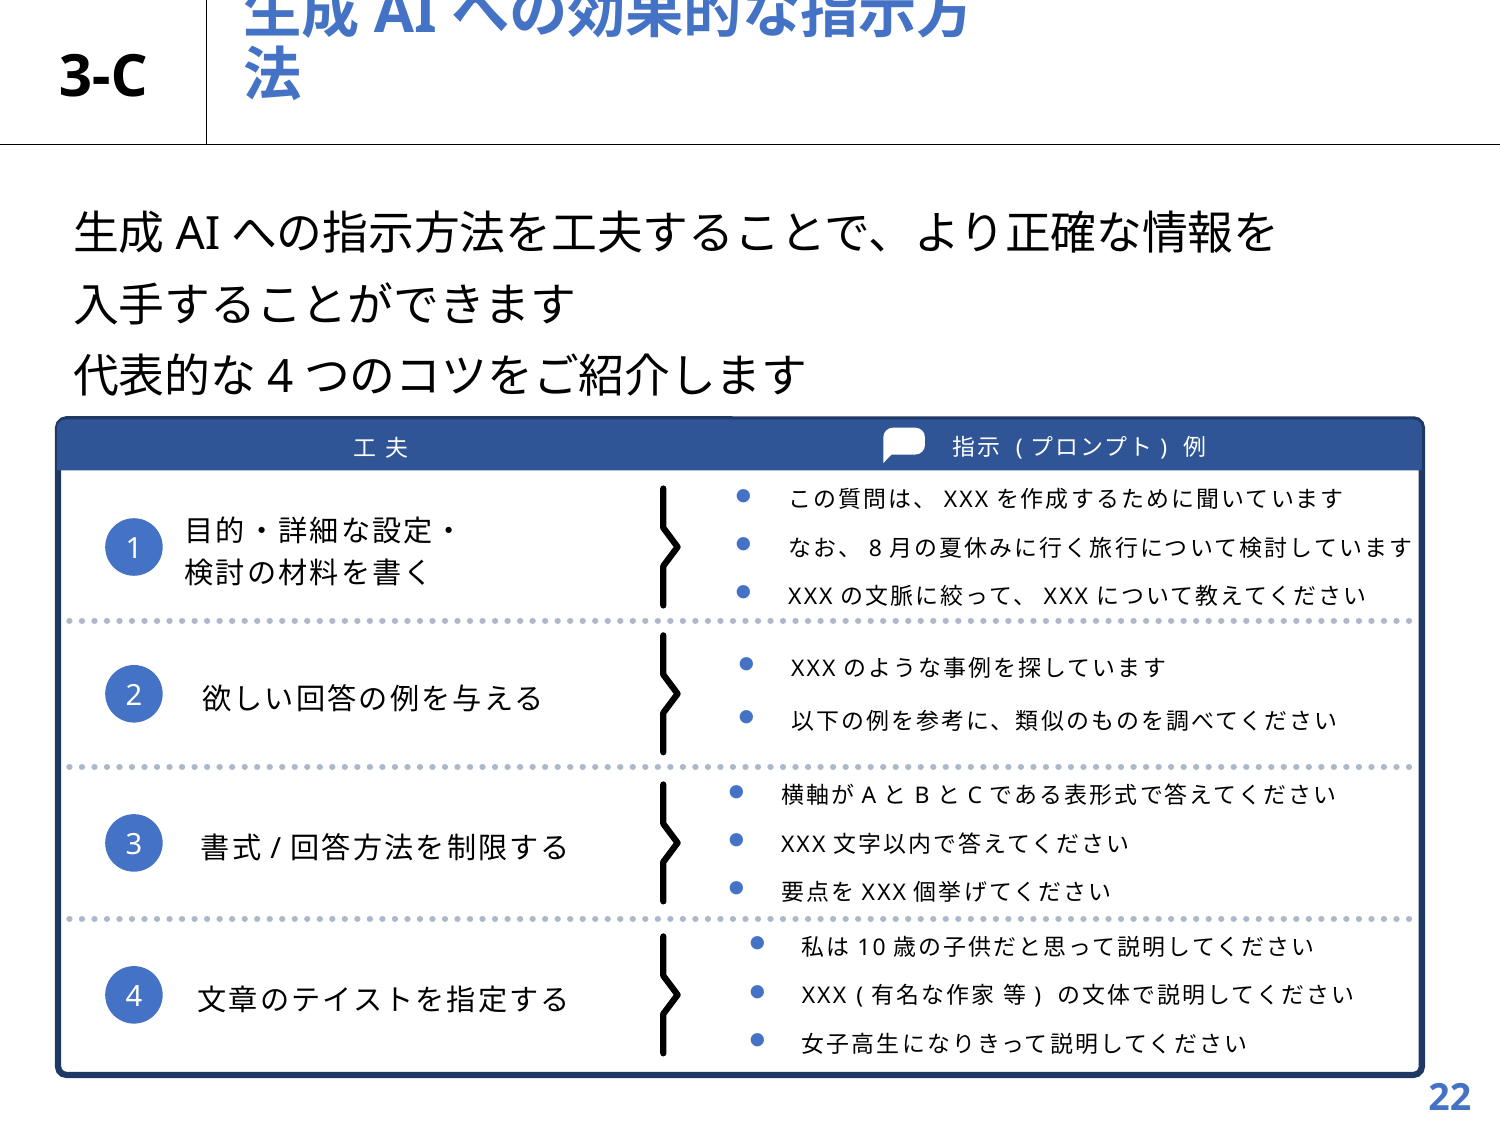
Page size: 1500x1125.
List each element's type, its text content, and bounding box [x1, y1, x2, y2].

text_box 3-C [0, 0, 207, 147]
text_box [57, 419, 1422, 1075]
title 生成AIへの効果的な指示方法 [228, 0, 1038, 116]
text_box 22 [1399, 1065, 1500, 1125]
text_box 生成AIへの指示方法を工夫することで、より正確な情報を 入手することができます 代表的な4つのコツをご紹介します [58, 180, 1422, 410]
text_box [883, 427, 1214, 463]
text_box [105, 476, 1443, 1066]
